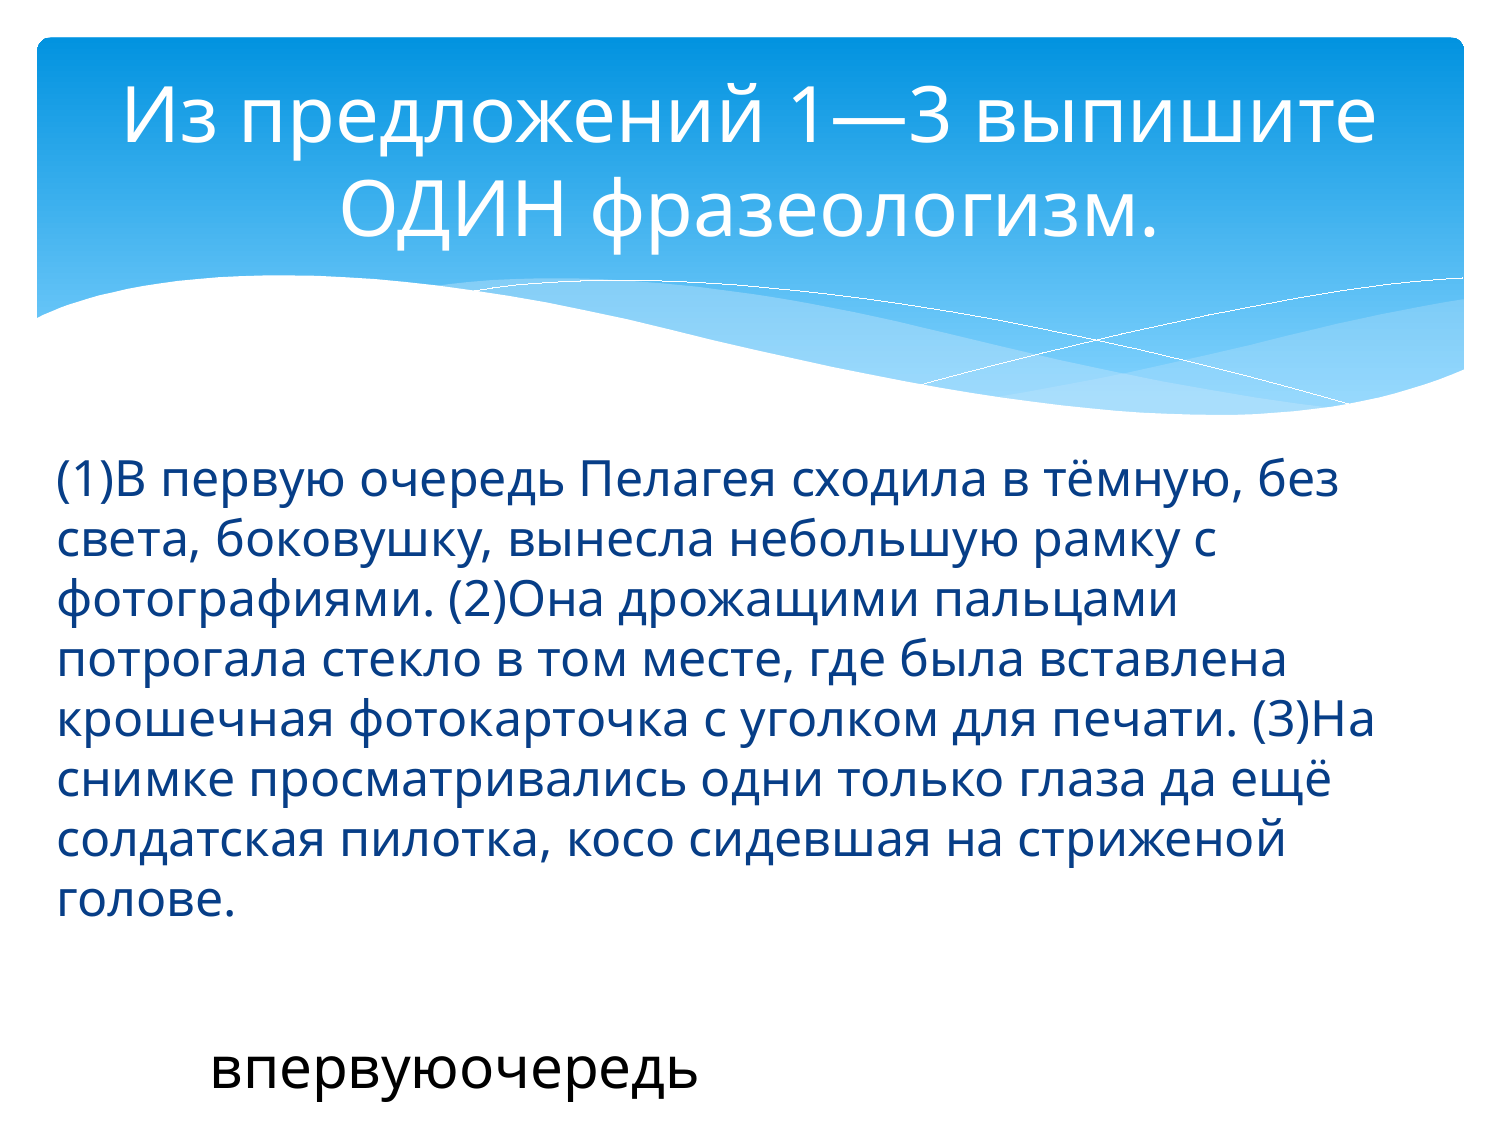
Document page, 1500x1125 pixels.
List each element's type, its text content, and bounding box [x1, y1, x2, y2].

text_box впервуюочередь [194, 1023, 1317, 1108]
title Из предложений 1—3 выпишите ОДИН фразеологизм. [75, 55, 1425, 261]
list (1)В первую очередь Пелагея сходила в тёмную, без света, боковушку, вынесла небольшую рамку с фотографиями. (2)Она дрожащими пальцами потрогала стекло в том месте, где была вставлена крошечная фотокарточка с уголком для печати. (3)На снимке просматривались одни только глаза да ещё солдатская пилотка, косо сидевшая на стриженой голове. [41, 438, 1459, 1005]
